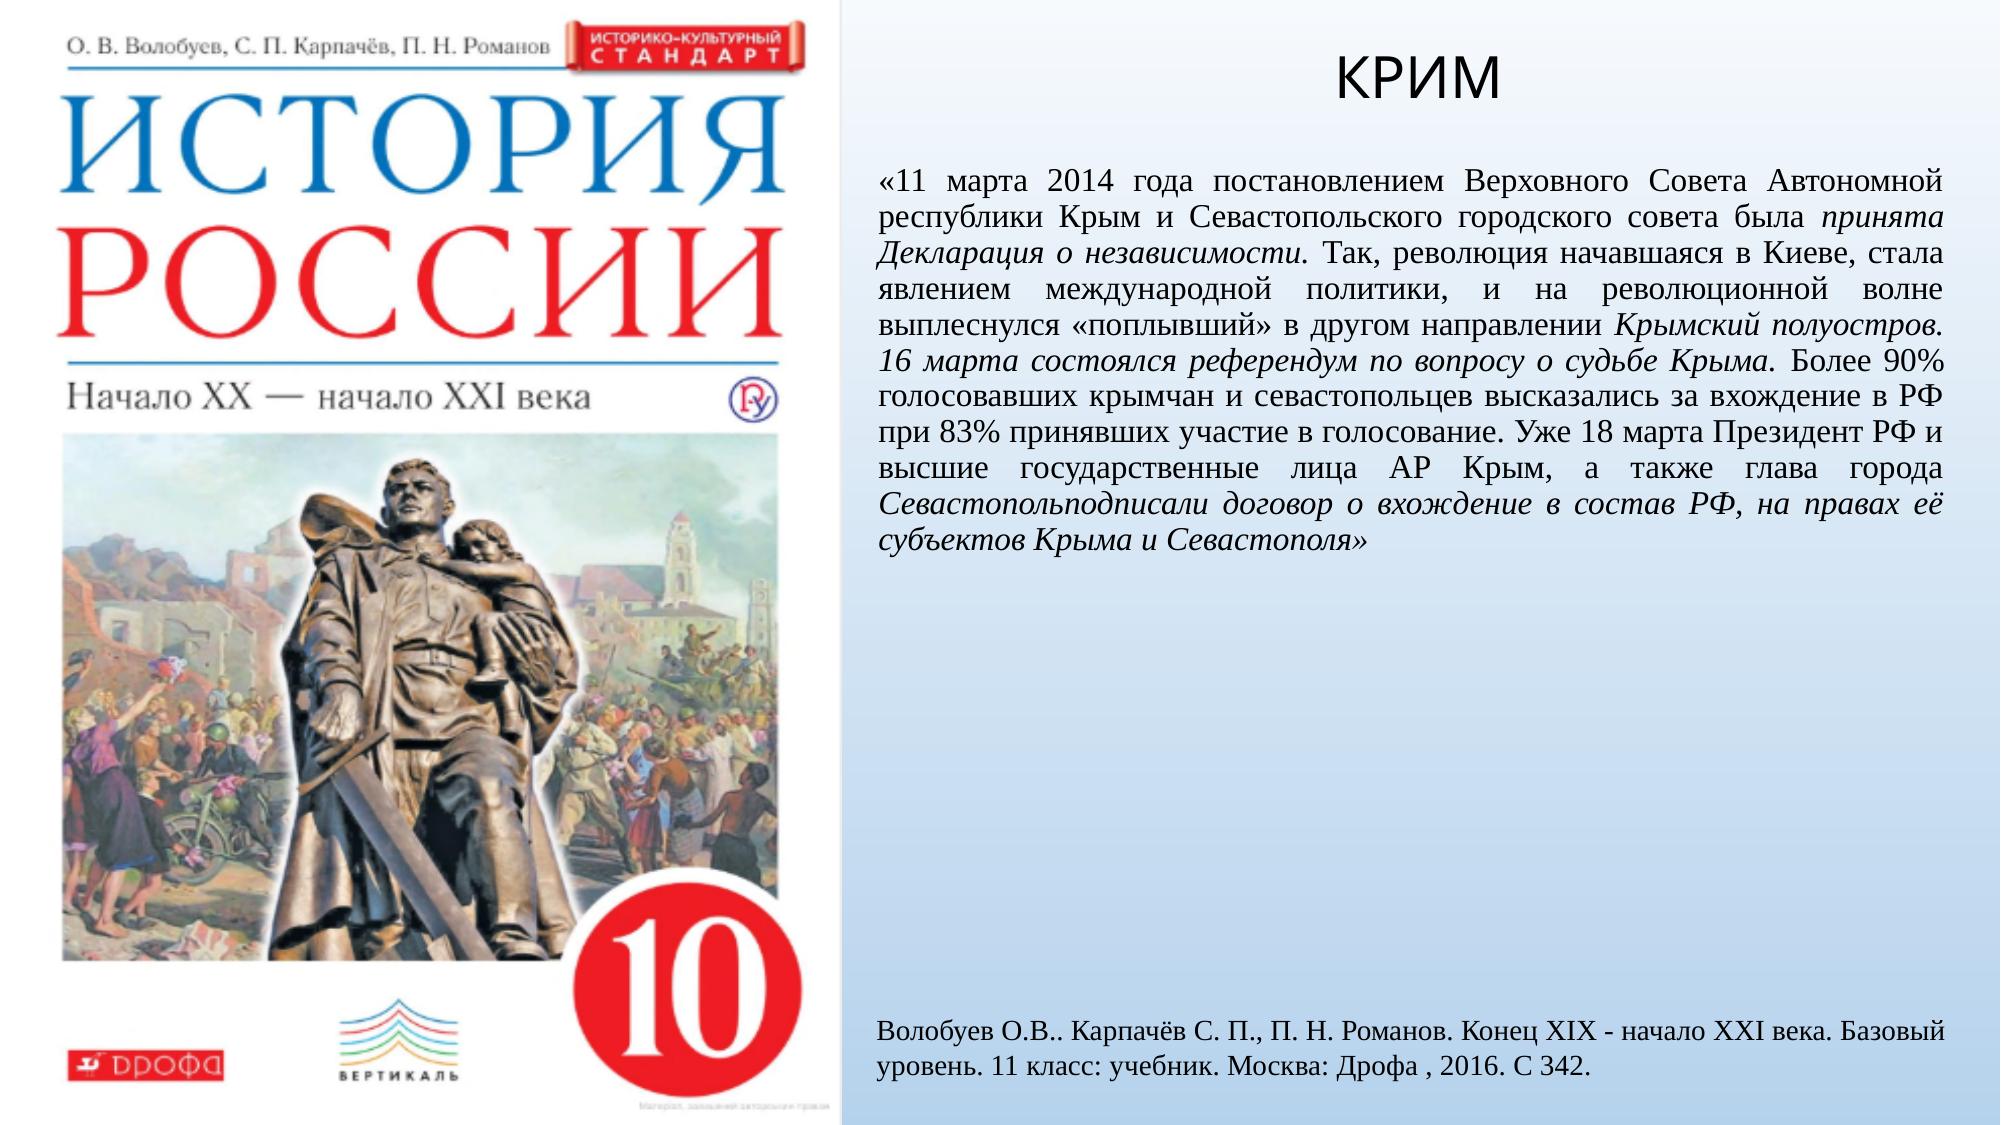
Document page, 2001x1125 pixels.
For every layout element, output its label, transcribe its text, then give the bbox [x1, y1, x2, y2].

picture [0, 0, 842, 1125]
list «11 марта 2014 года постановлением Верховного Совета Автономной республики Крым и Севастопольского городского совета была принята Декларация о независимости. Так, революция начавшаяся в Киеве, стала явлением международной политики, и на революционной волне выплеснулся «поплывший» в другом направлении Крымский полуостров. 16 марта состоялся референдум по вопросу о судьбе Крыма. Более 90% голосовавших крымчан и севастопольцев высказались за вхождение в РФ при 83% принявших участие в голосование. Уже 18 марта Президент РФ и высшие государственные лица АР Крым, а также глава города Севастопольподписали договор о вхождение в состав РФ, на правах её субъектов Крыма и Севастополя» [863, 155, 1960, 600]
text_box Волобуев О.В.. Карпачёв С. П., П. Н. Романов. Конец XIX - начало XXI века. Базовый уровень. 11 класс: учебник. Москва: Дрофа , 2016. С 342. [861, 1004, 2000, 1089]
title КРИМ [1319, 21, 1546, 138]
